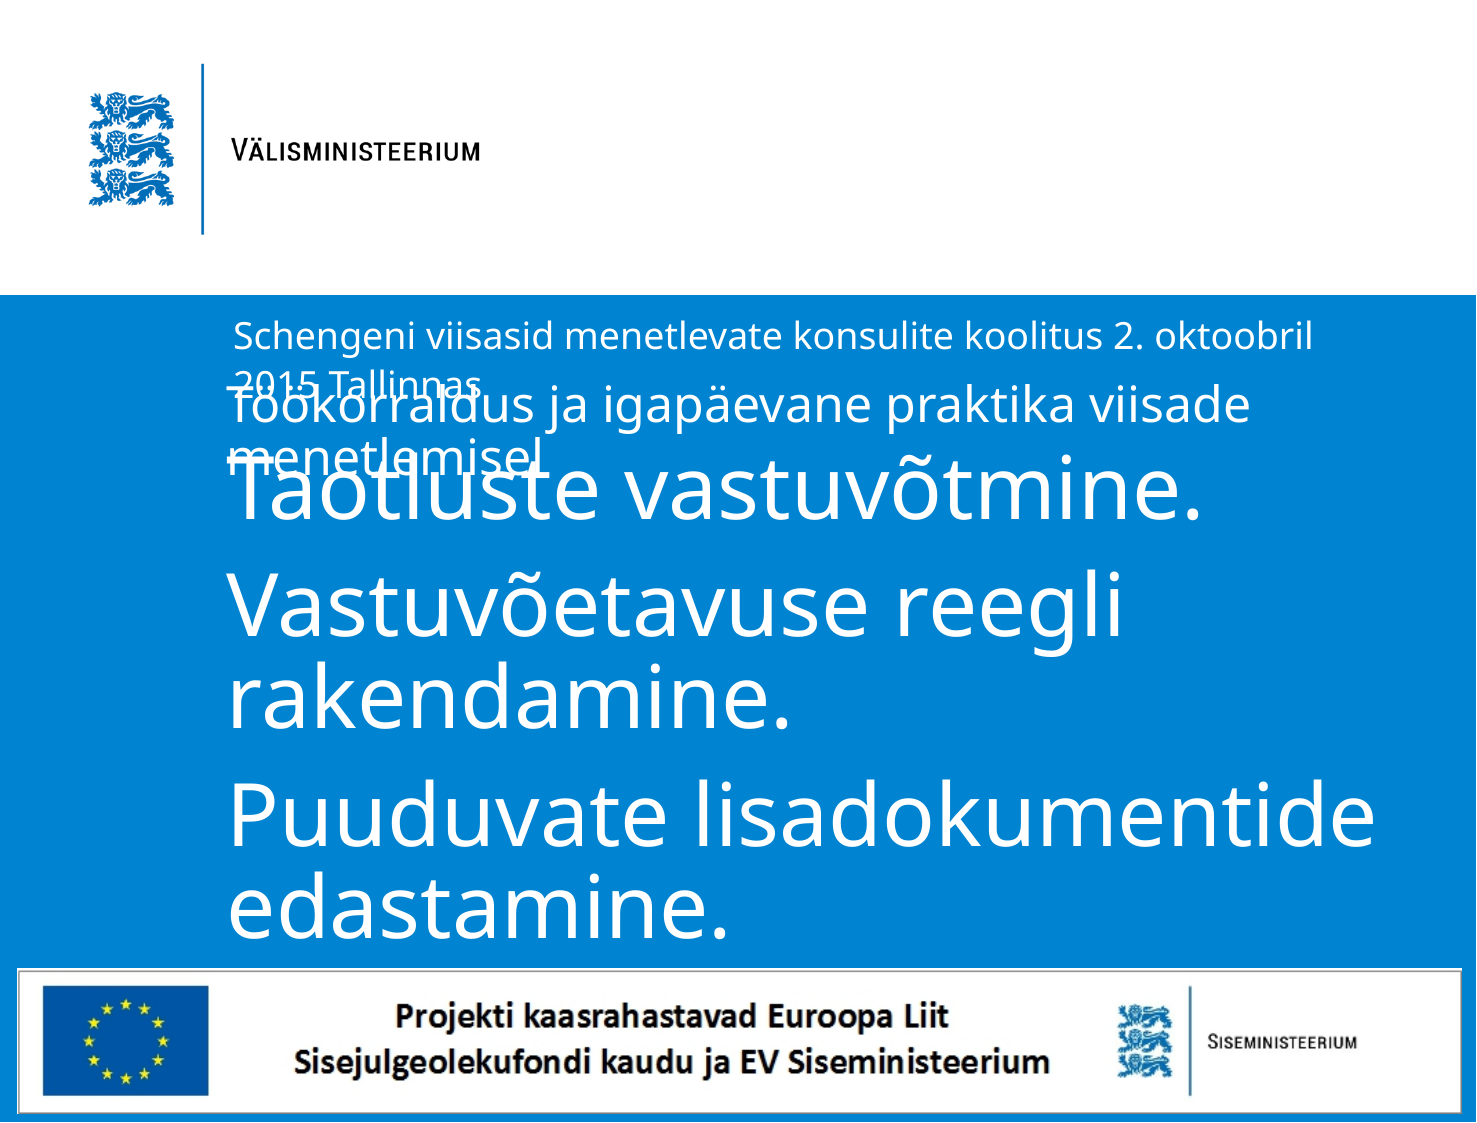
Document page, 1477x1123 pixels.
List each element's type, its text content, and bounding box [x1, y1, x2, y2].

text_box [228, 788, 1410, 903]
title Töökorraldus ja igapäevane praktika viisade menetlemisel [226, 366, 1408, 431]
picture [17, 968, 1462, 1114]
picture [60, 35, 629, 263]
table_header [0, 0, 1477, 295]
text_box Taotluste vastuvõtmine. Vastuvõetavuse reegli rakendamine. Puuduvate lisadokumentide edastamine. [226, 431, 1408, 810]
text_box Schengeni viisasid menetlevate konsulite koolitus 2. oktoobril 2015 Tallinnas [218, 300, 1374, 414]
